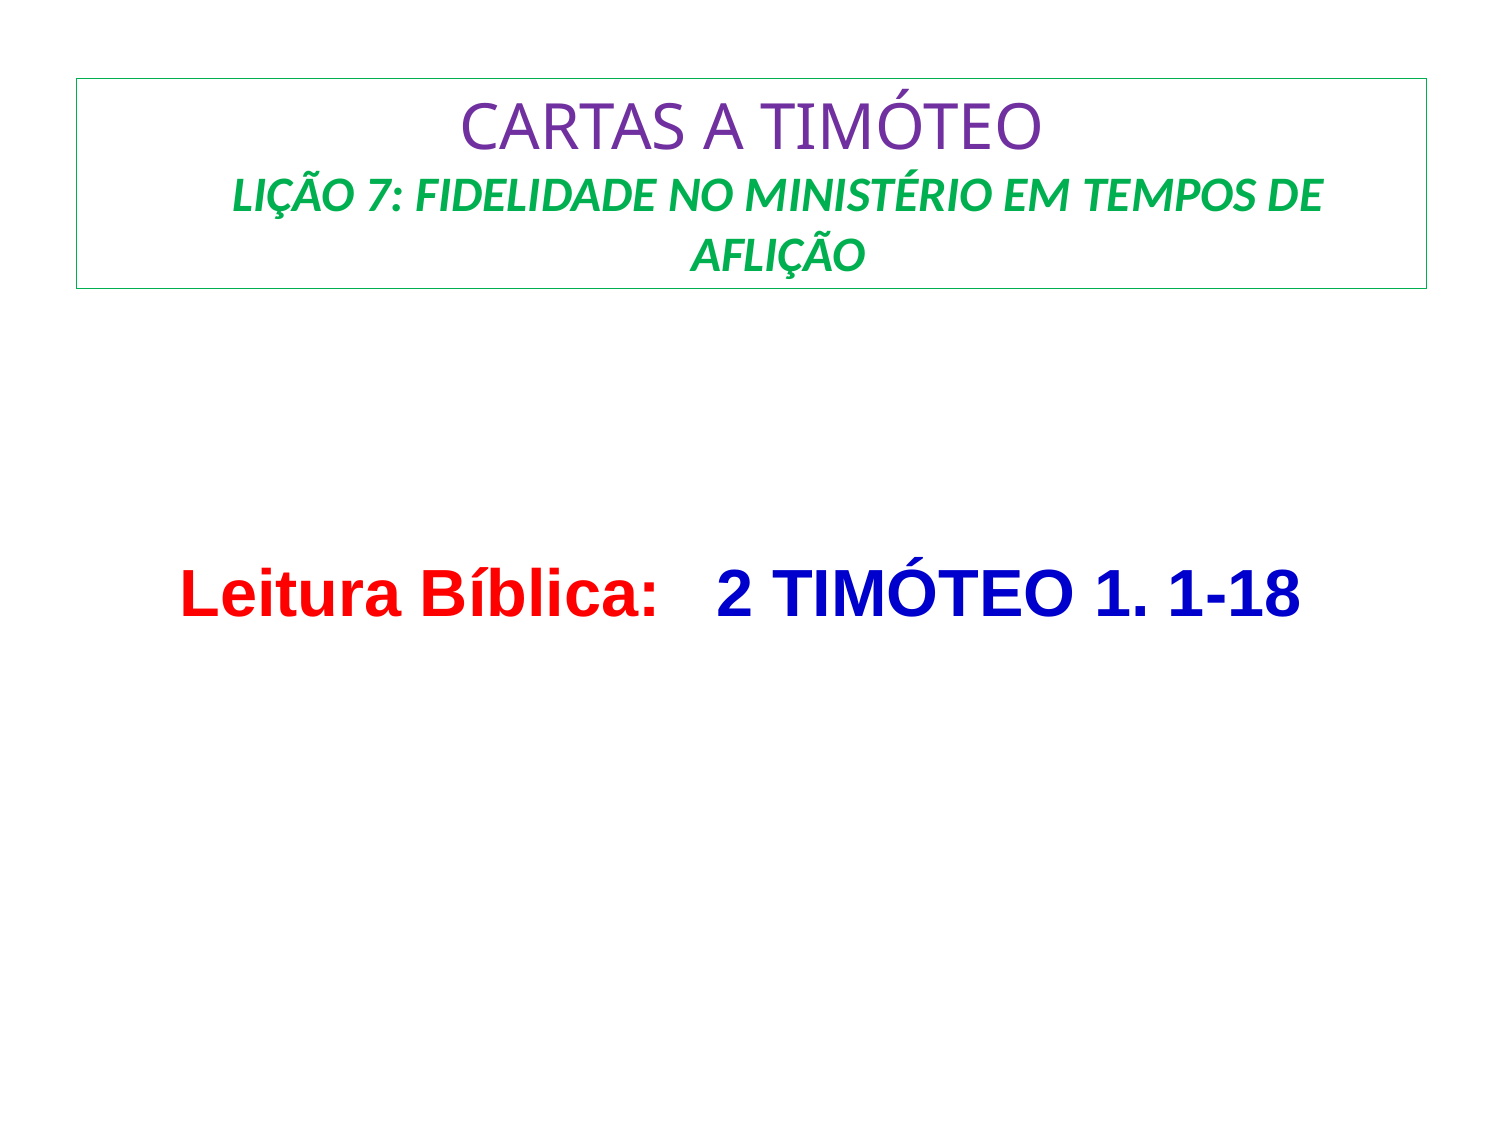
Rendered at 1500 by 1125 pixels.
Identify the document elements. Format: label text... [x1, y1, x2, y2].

title CARTAS A TIMÓTEO LIÇÃO 7: FIDELIDADE NO MINISTÉRIO EM TEMPOS DE AFLIÇÃO [76, 78, 1427, 289]
list Leitura Bíblica: 2 TIMÓTEO 1. 1-18 [75, 262, 1425, 1005]
